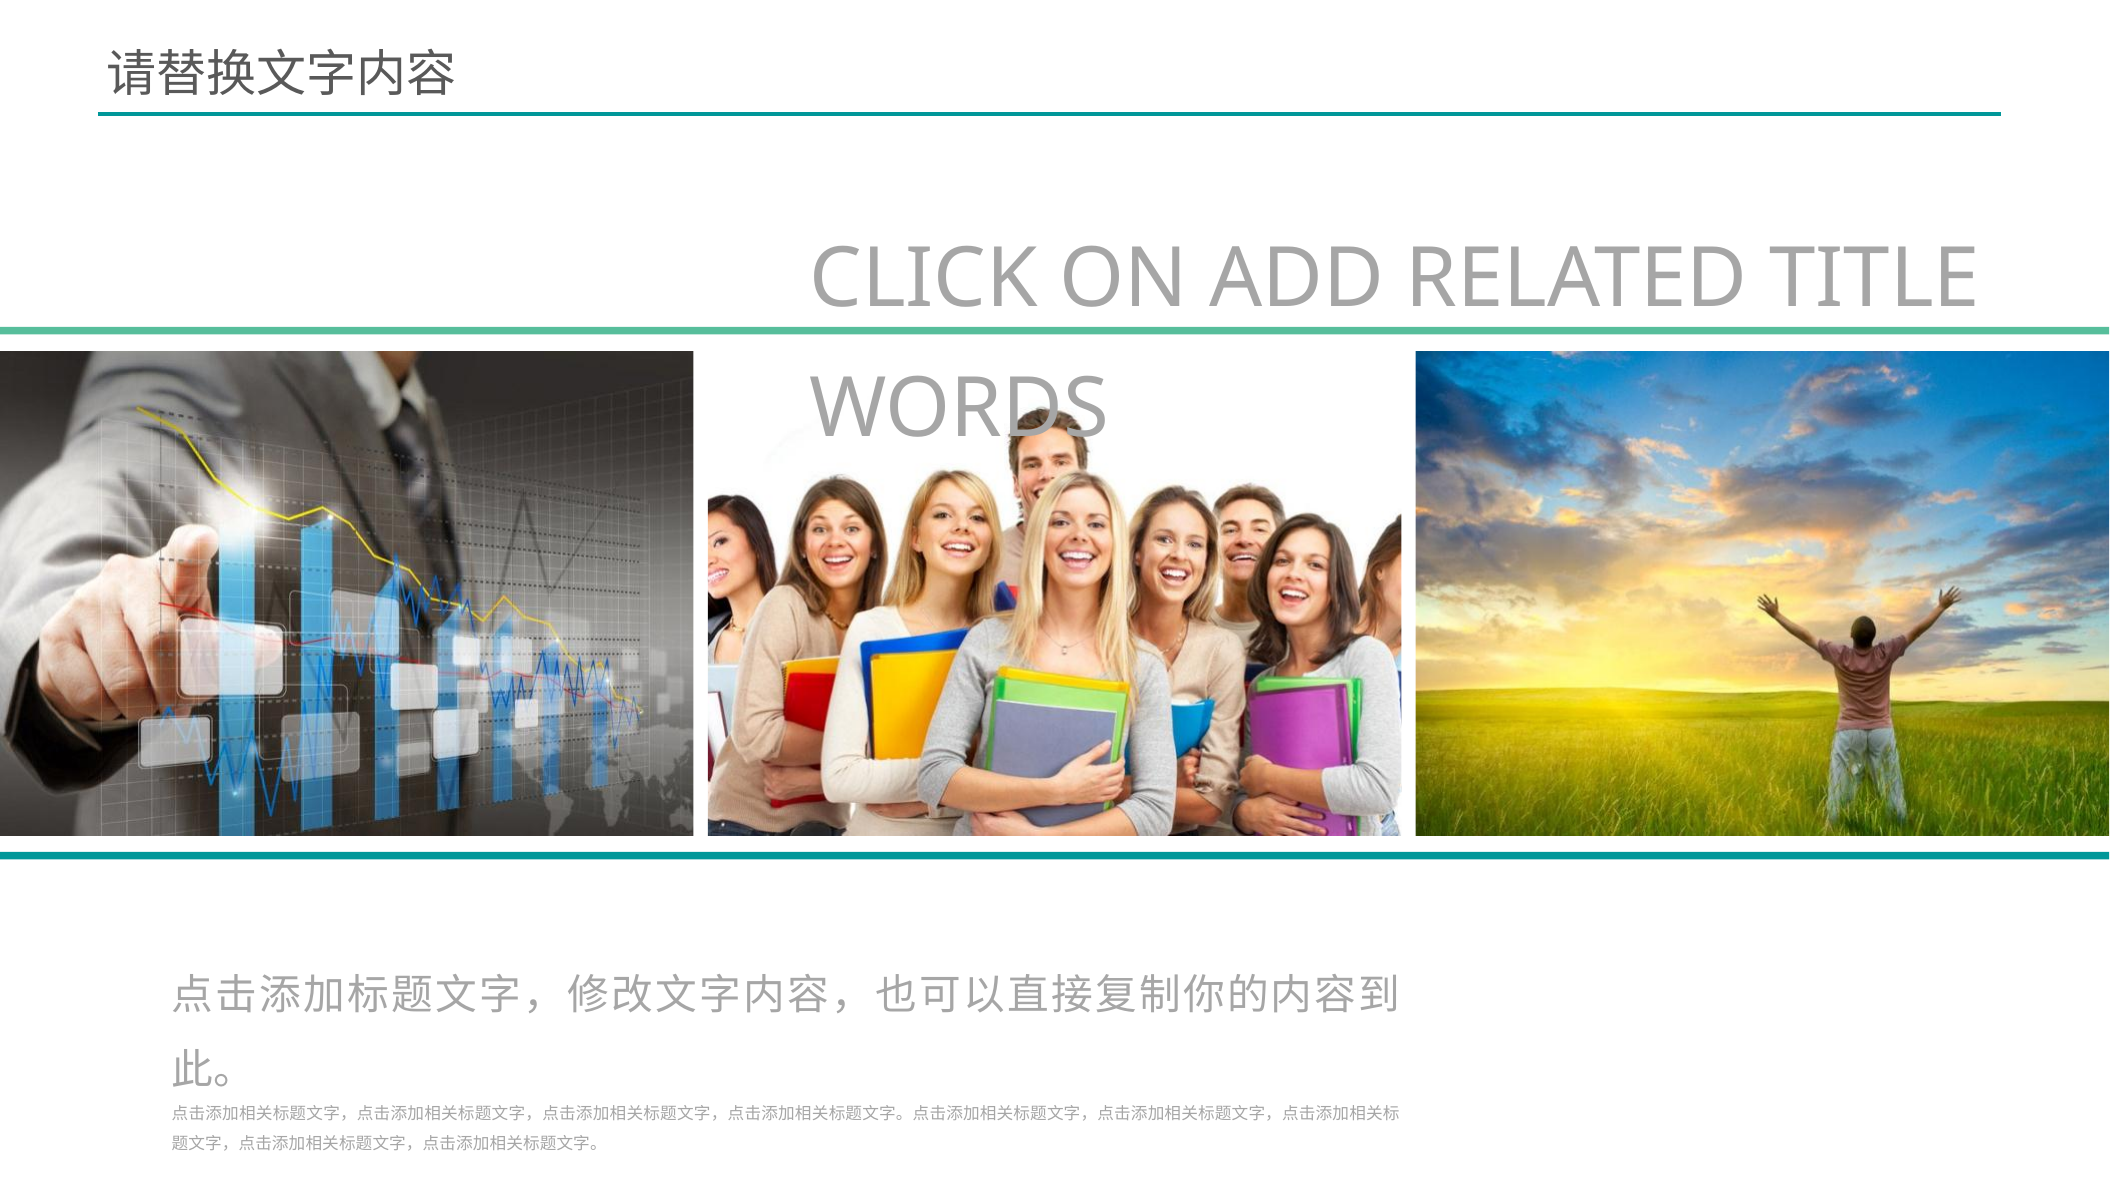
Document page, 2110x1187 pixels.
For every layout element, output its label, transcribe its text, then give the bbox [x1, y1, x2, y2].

text_box 点击添加标题文字，修改文字内容，也可以直接复制你的内容到此。 点击添加相关标题文字，点击添加相关标题文字，点击添加相关标题文字，点击添加相关标题文字。点击添加相关标题文字，点击添加相关标题文字，点击添加相关标题文字，点击添加相关标题文字，点击添加相关标题文字。 [156, 935, 1416, 1161]
text_box [0, 851, 2110, 860]
text_box [0, 350, 694, 836]
text_box [707, 350, 1402, 836]
text_box CLICK ON ADD RELATED TITLE WORDS [794, 185, 2110, 461]
text_box [1415, 461, 2110, 836]
text_box [0, 326, 794, 335]
text_box 请替换文字内容 [90, 33, 542, 93]
